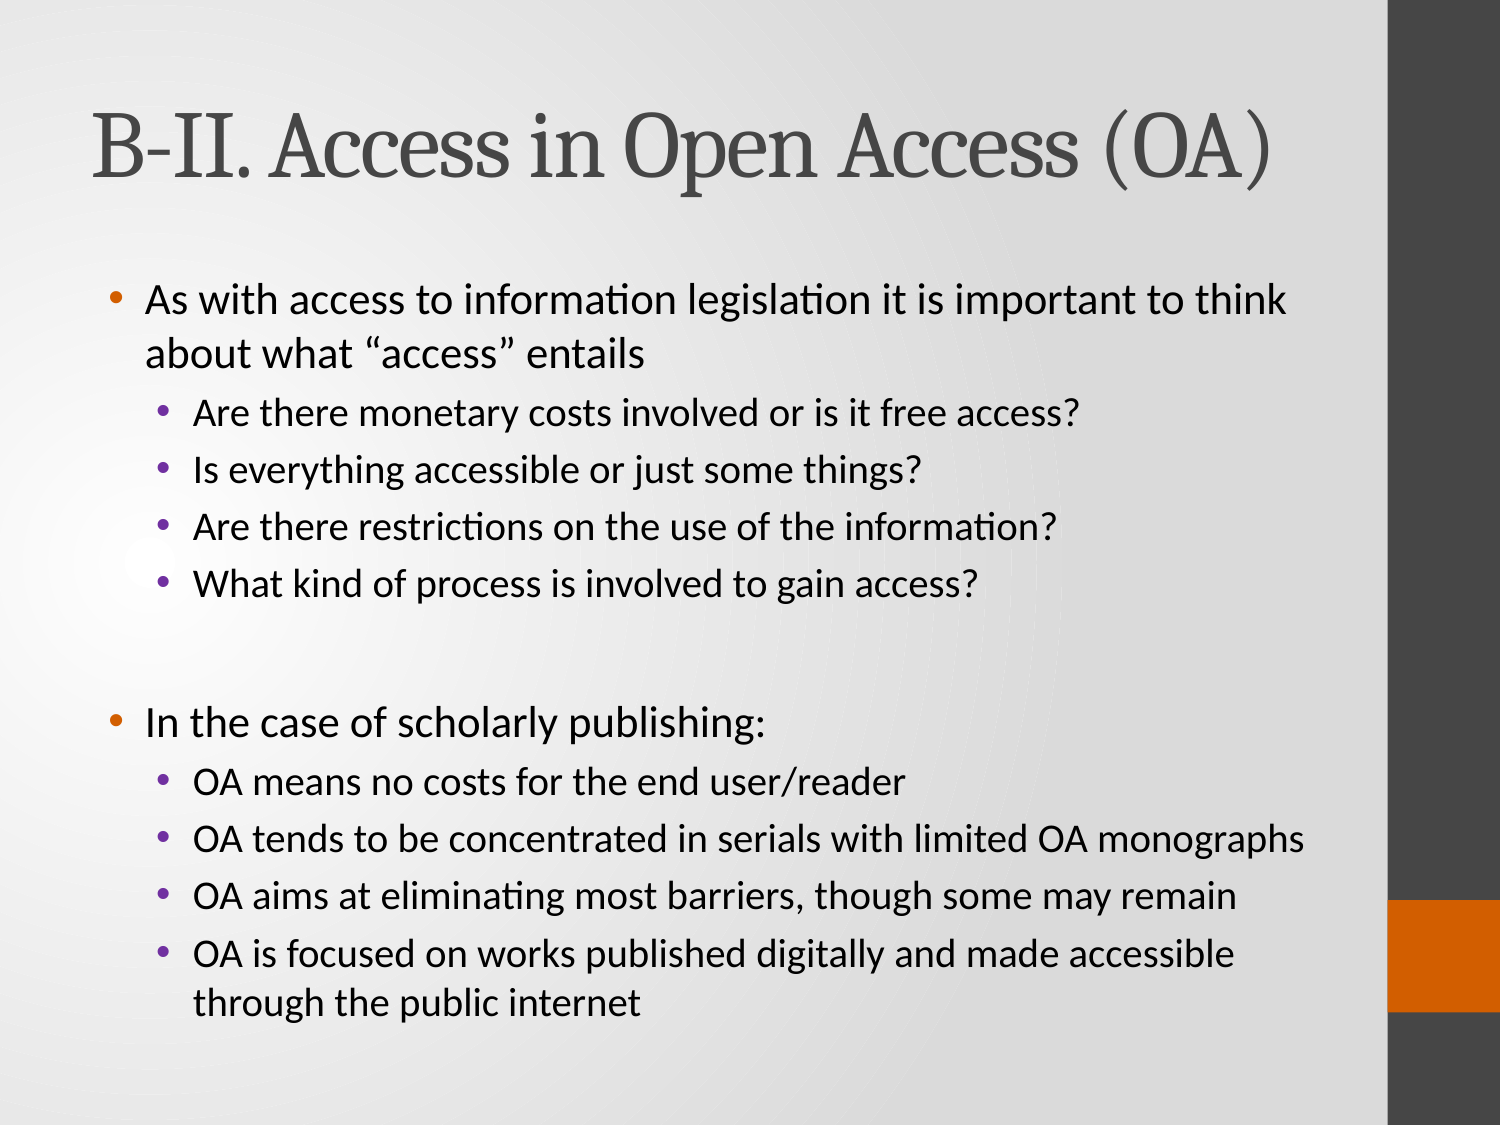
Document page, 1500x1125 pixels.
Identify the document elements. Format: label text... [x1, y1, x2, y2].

list As with access to information legislation it is important to think about what “access” entails Are there monetary costs involved or is it free access? Is everything accessible or just some things? Are there restrictions on the use of the information? What kind of process is involved to gain access? In the case of scholarly publishing: OA means no costs for the end user/reader OA tends to be concentrated in serials with limited OA monographs OA aims at eliminating most barriers, though some may remain OA is focused on works published digitally and made accessible through the public internet [75, 262, 1325, 1050]
title B-II. Access in Open Access (OA) [75, 45, 1325, 233]
